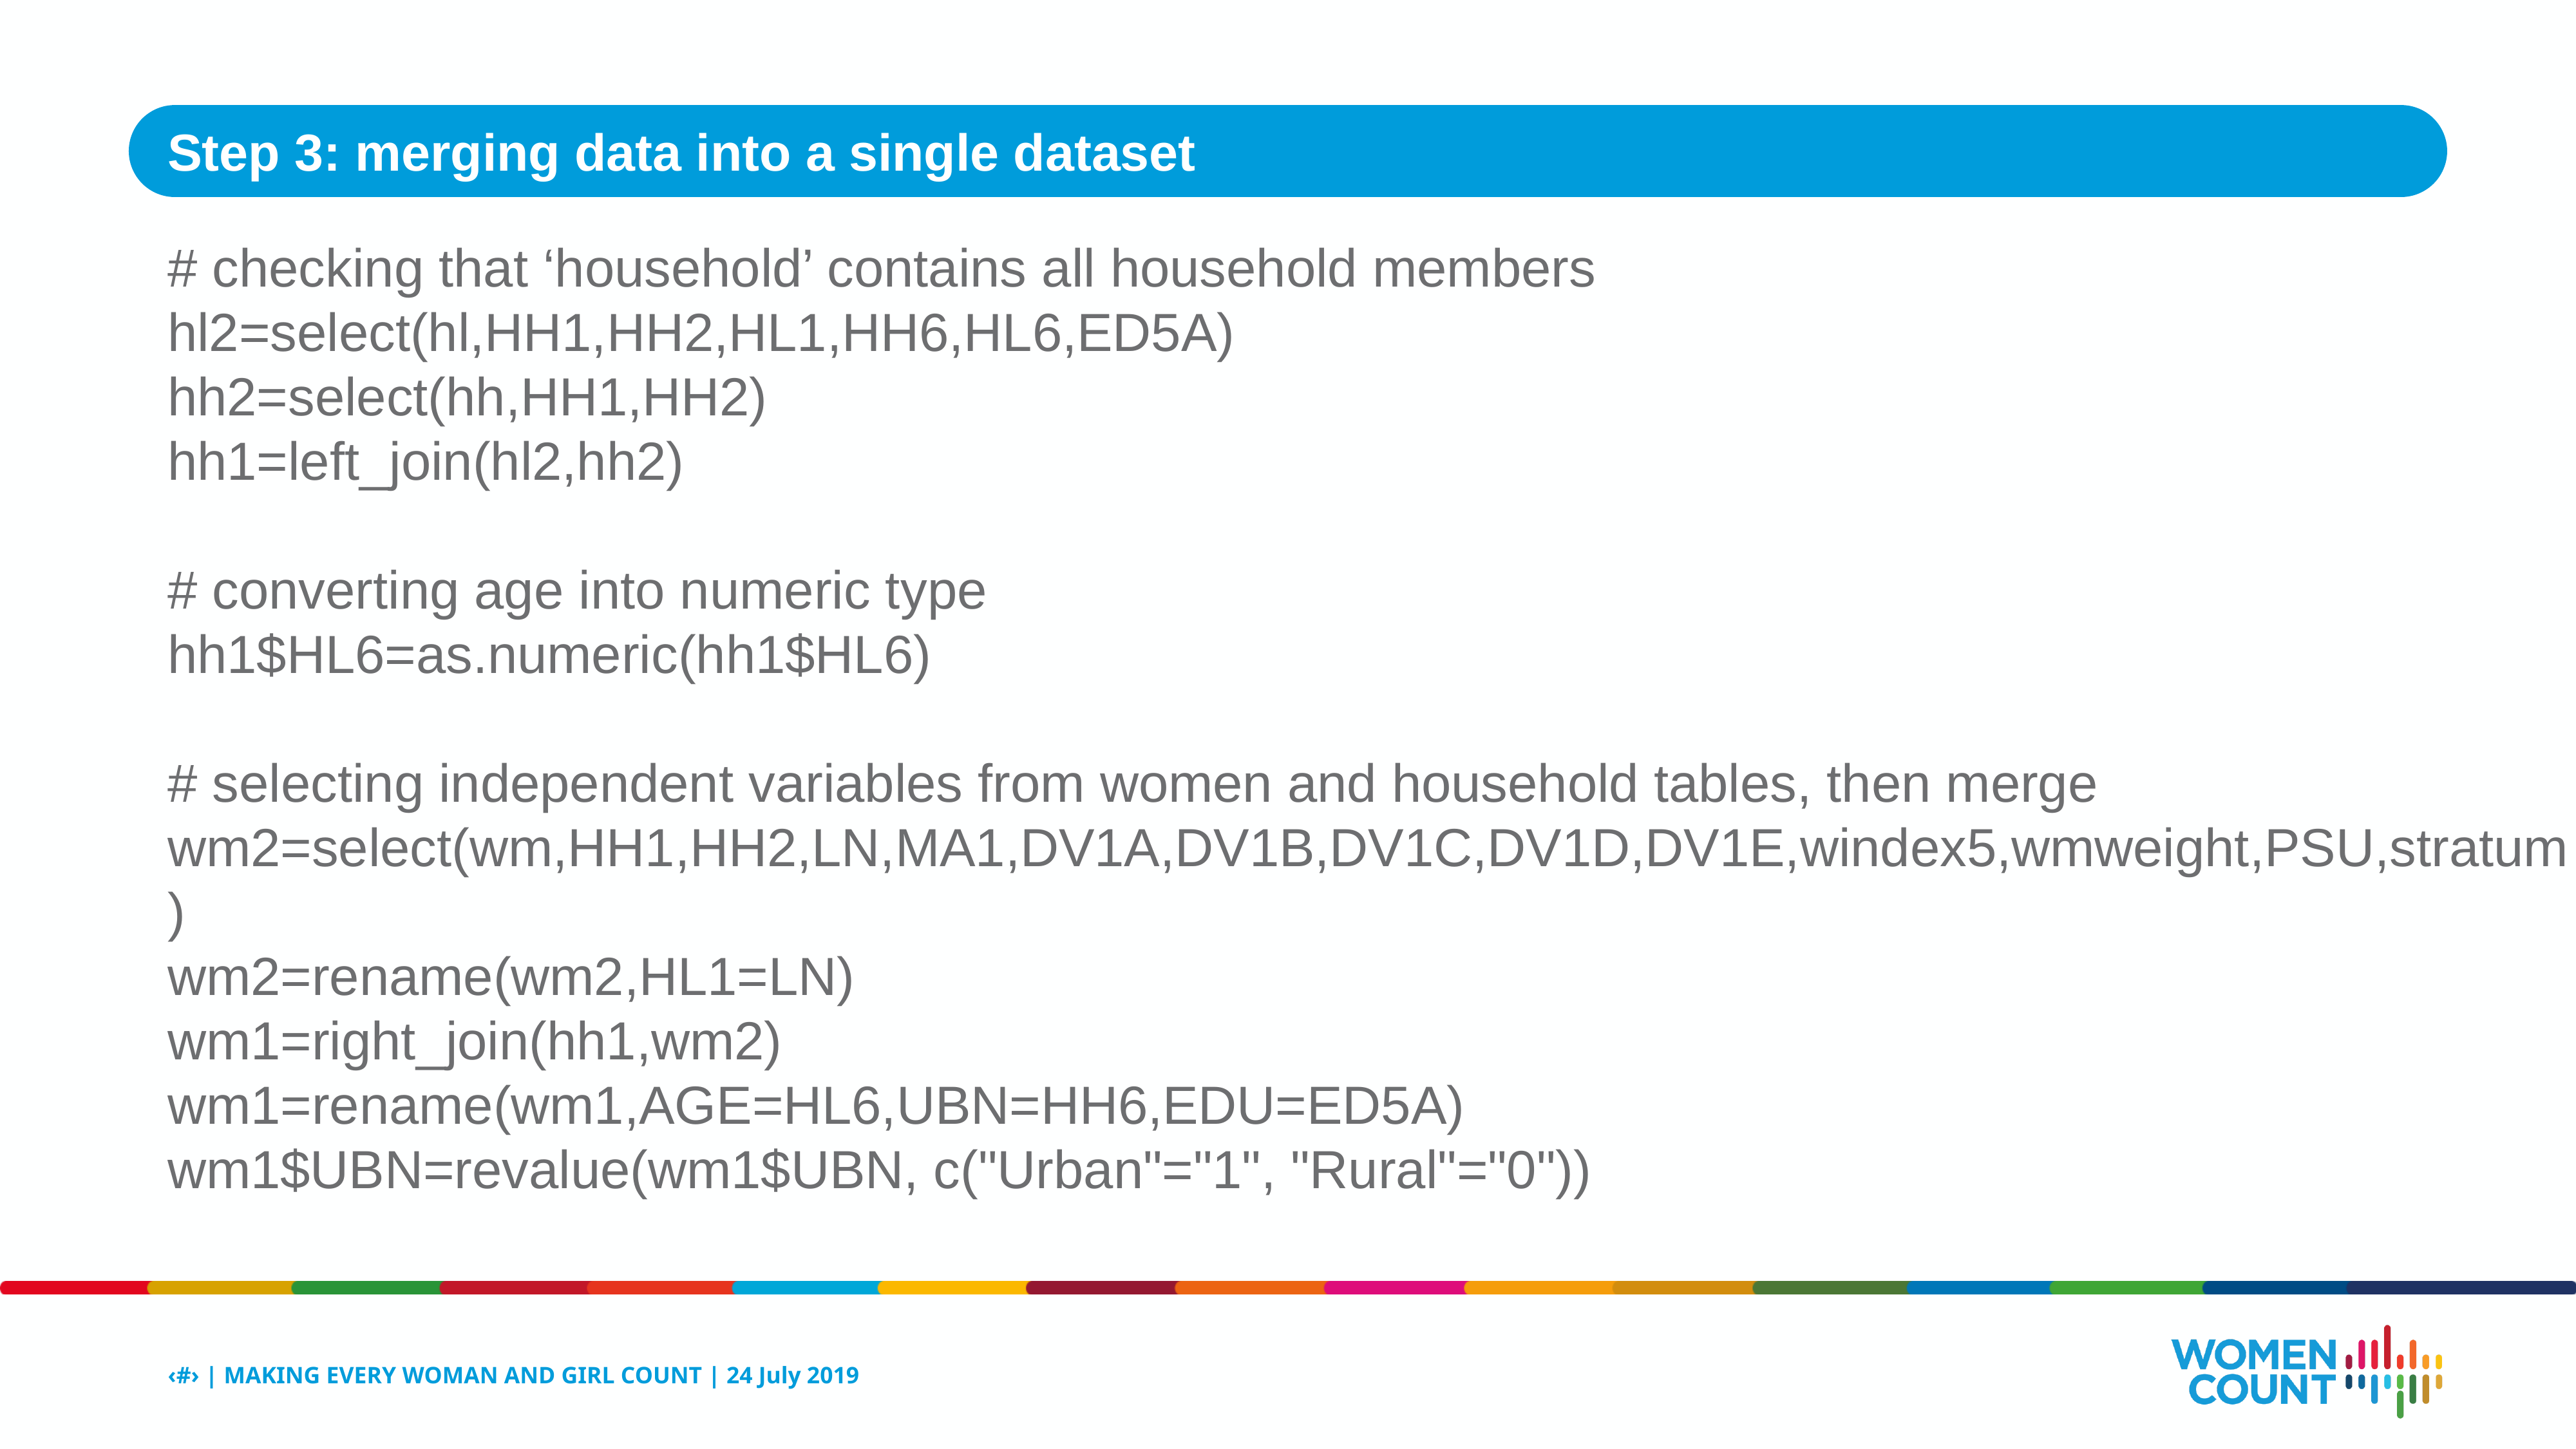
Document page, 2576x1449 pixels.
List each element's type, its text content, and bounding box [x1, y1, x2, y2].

list # checking that ‘household’ contains all household members hl2=select(hl,HH1,HH2,HL1,HH6,HL6,ED5A) hh2=select(hh,HH1,HH2) hh1=left_join(hl2,hh2) # converting age into numeric type hh1$HL6=as.numeric(hh1$HL6) # selecting independent variables from women and household tables, then merge wm2=select(wm,HH1,HH2,LN,MA1,DV1A,DV1B,DV1C,DV1D,DV1E,windex5,wmweight,PSU,stratum) wm2=rename(wm2,HL1=LN) wm1=right_join(hh1,wm2) wm1=rename(wm1,AGE=HL6,UBN=HH6,EDU=ED5A) wm1$UBN=revalue(wm1$UBN, c("Urban"="1", "Rural"="0")) [167, 233, 2576, 1201]
list Step 3: merging data into a single dataset [167, 119, 2411, 182]
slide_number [167, 1360, 1542, 1388]
